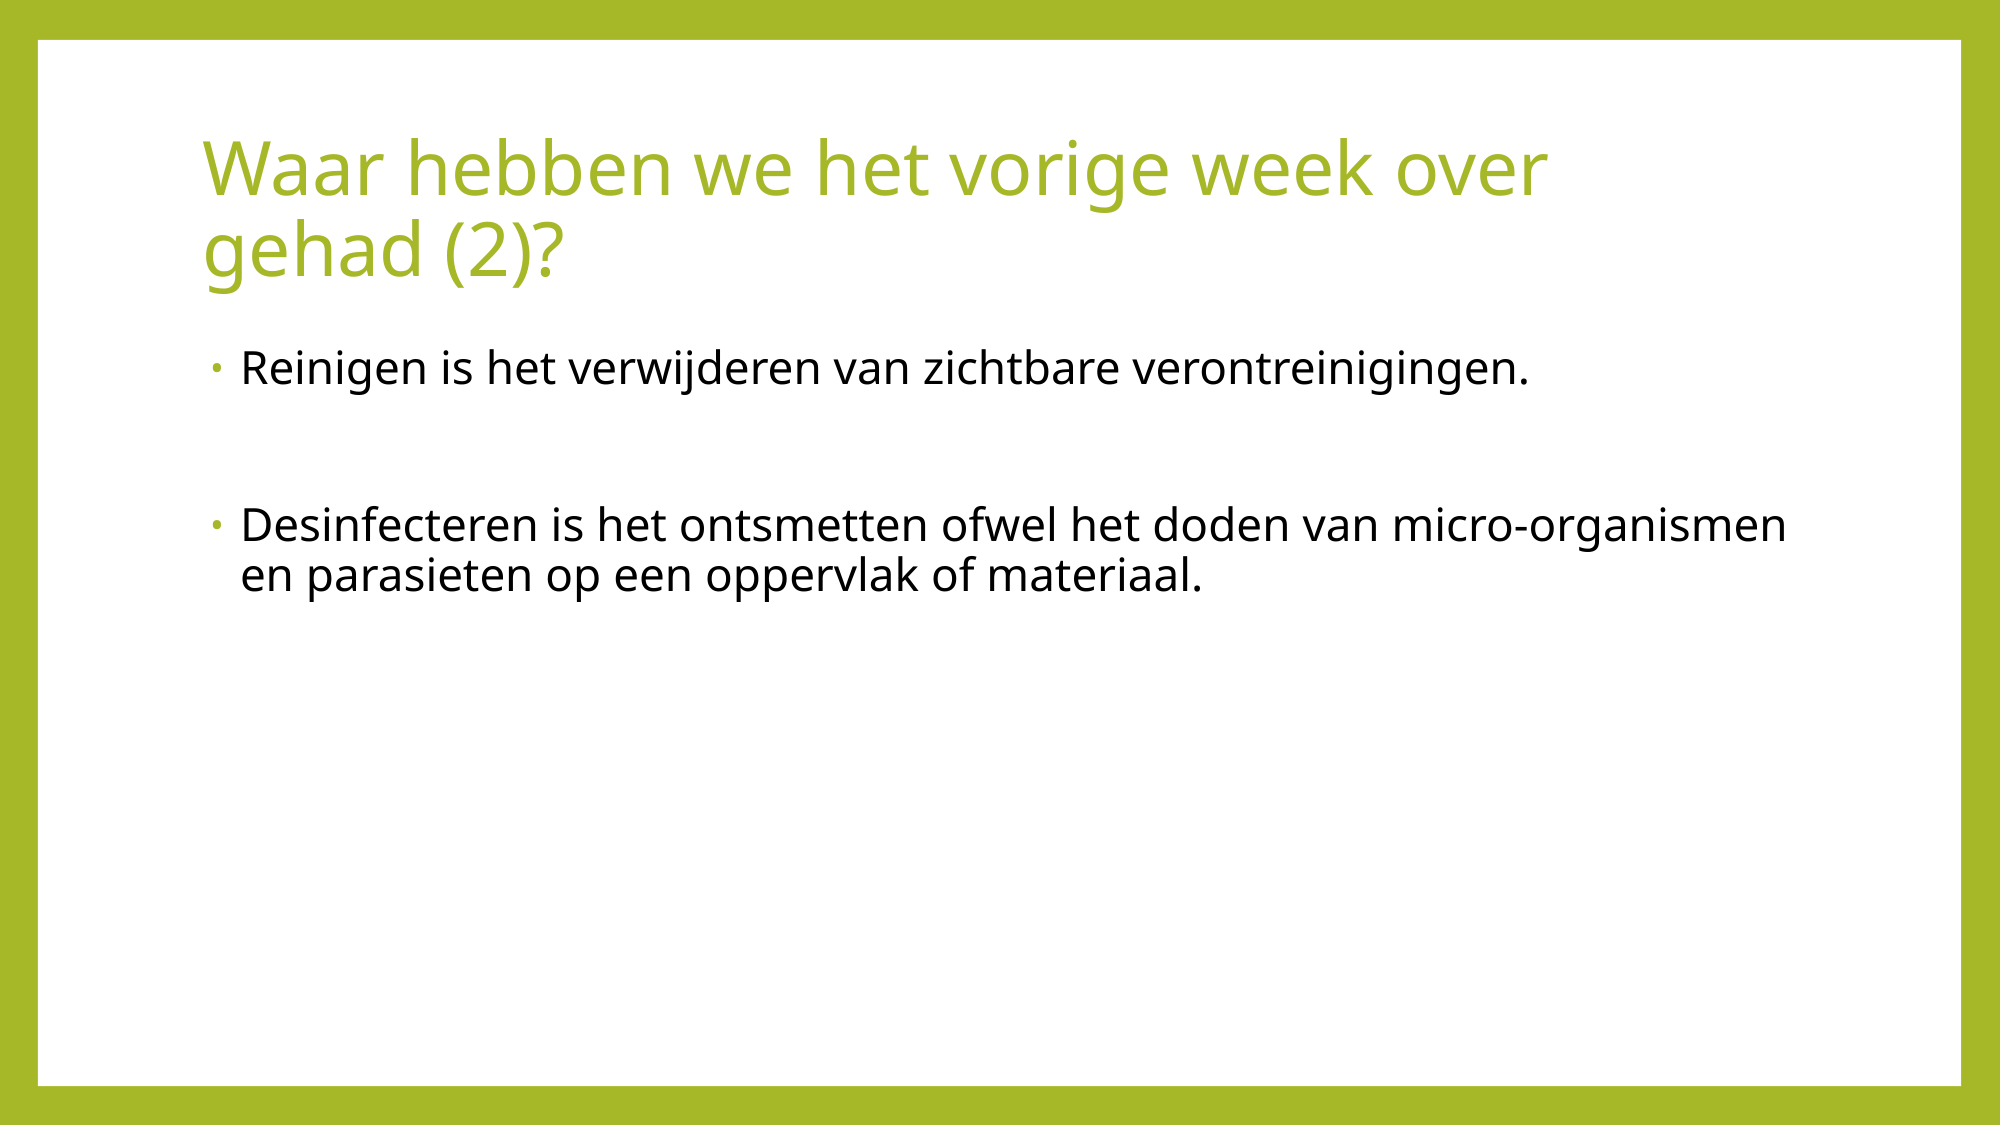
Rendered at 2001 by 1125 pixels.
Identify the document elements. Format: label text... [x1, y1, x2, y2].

list Reinigen is het verwijderen van zichtbare verontreinigingen. Desinfecteren is het ontsmetten ofwel het doden van micro-organismen en parasieten op een oppervlak of materiaal. [187, 337, 1808, 1000]
title Waar hebben we het vorige week over gehad (2)? [187, 99, 1808, 323]
